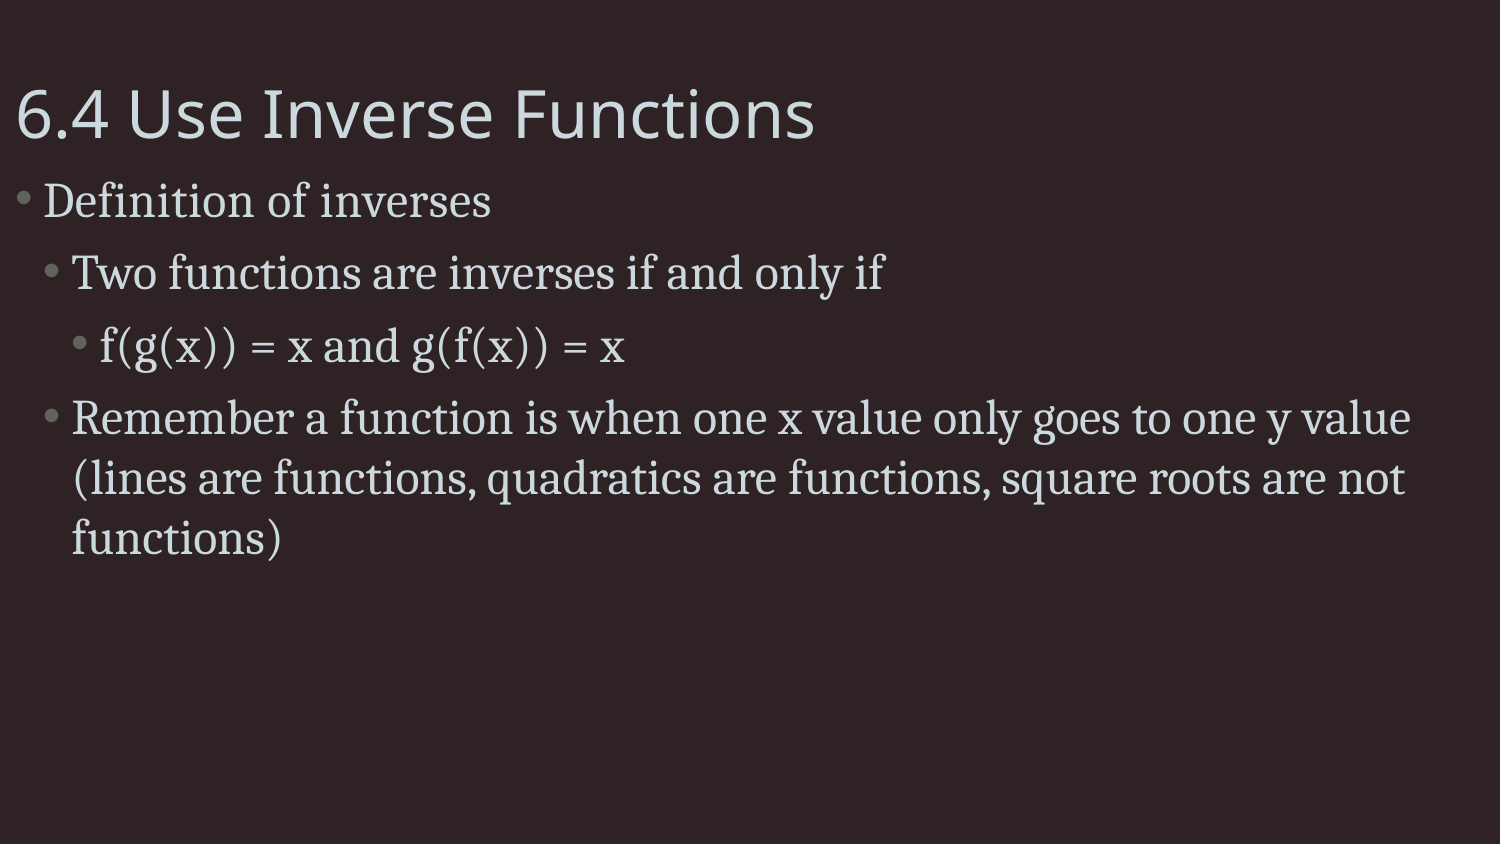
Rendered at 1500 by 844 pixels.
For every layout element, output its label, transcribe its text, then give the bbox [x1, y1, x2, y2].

title 6.4 Use Inverse Functions [0, 28, 1500, 159]
list Definition of inverses Two functions are inverses if and only if f(g(x)) = x and g(f(x)) = x Remember a function is when one x value only goes to one y value (lines are functions, quadratics are functions, square roots are not functions) [0, 159, 1500, 768]
